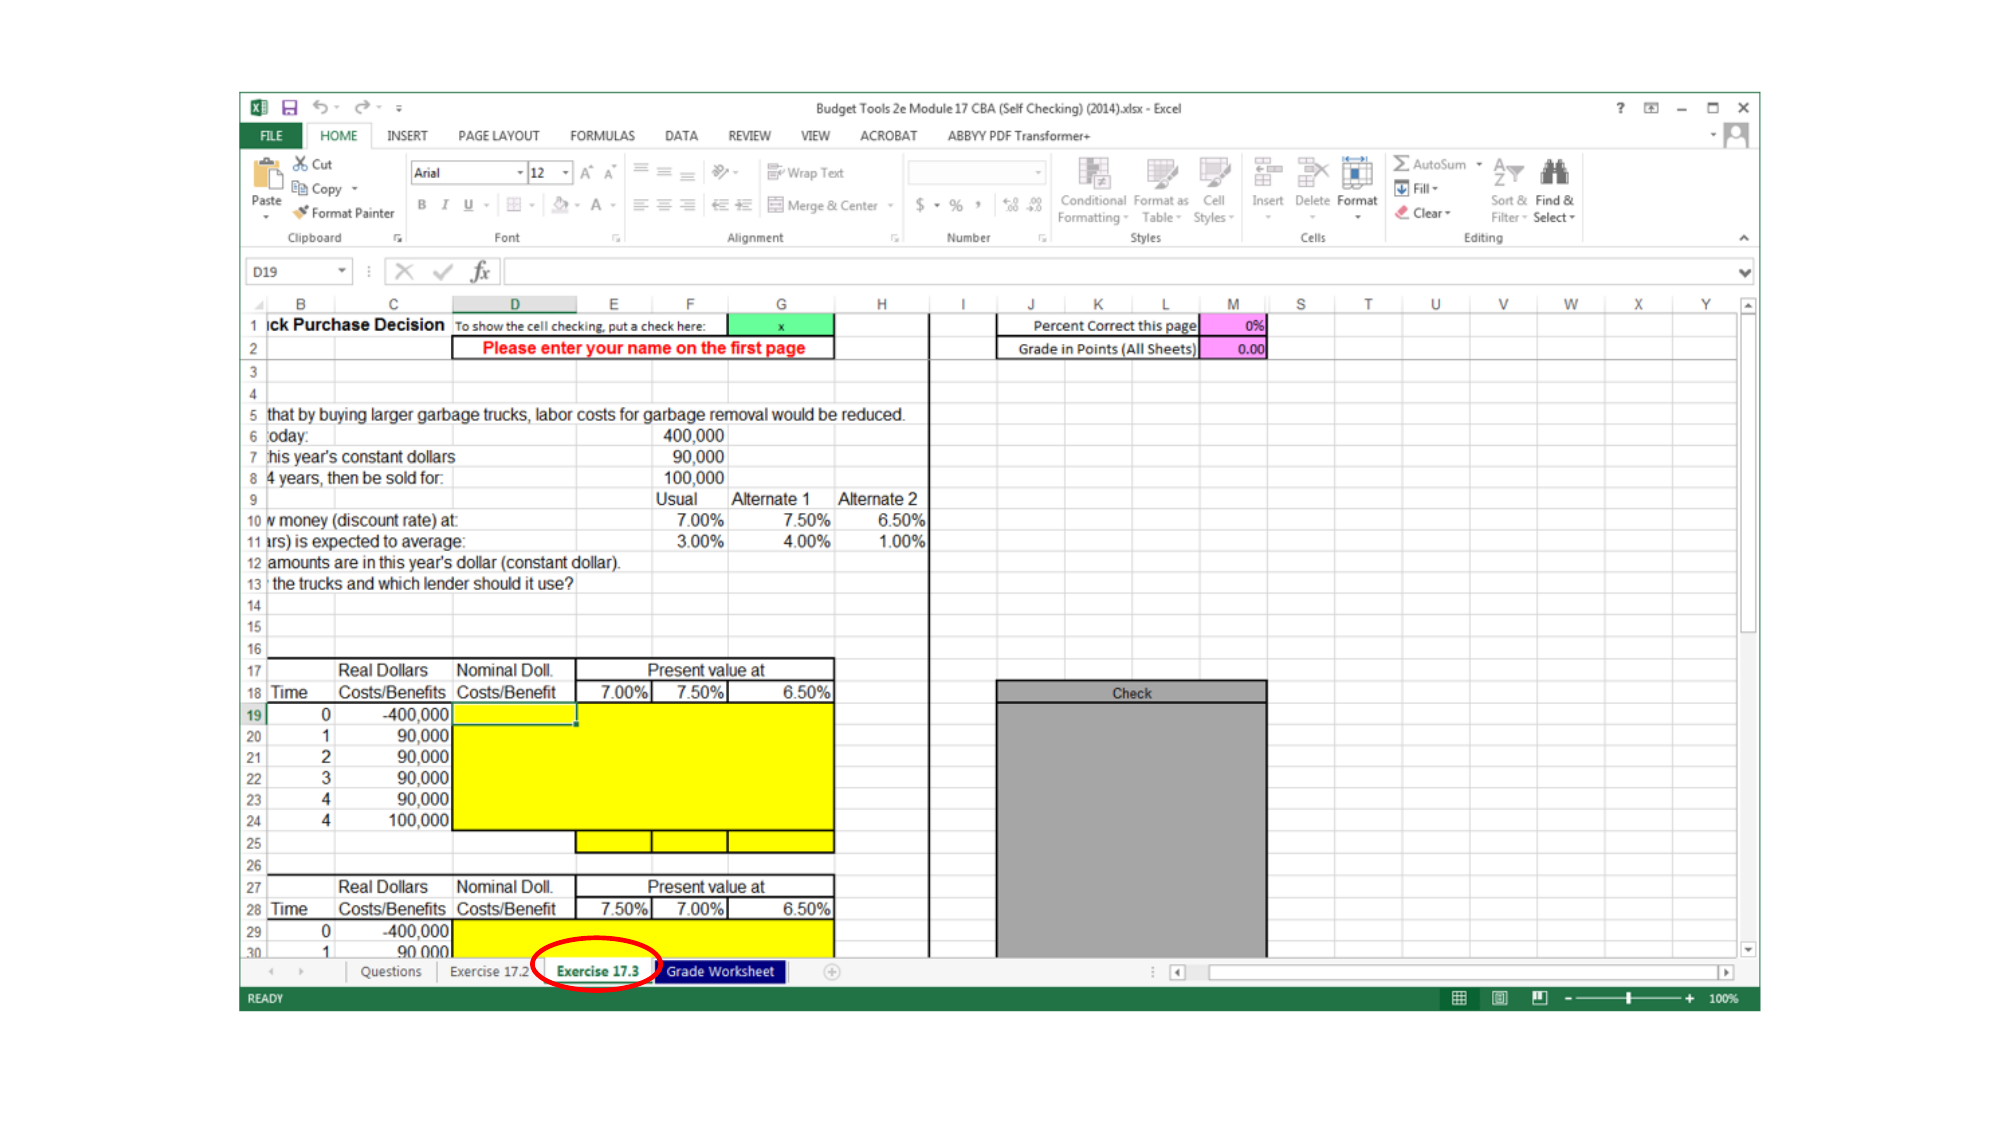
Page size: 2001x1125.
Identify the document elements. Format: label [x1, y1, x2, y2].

list [238, 88, 1762, 1014]
